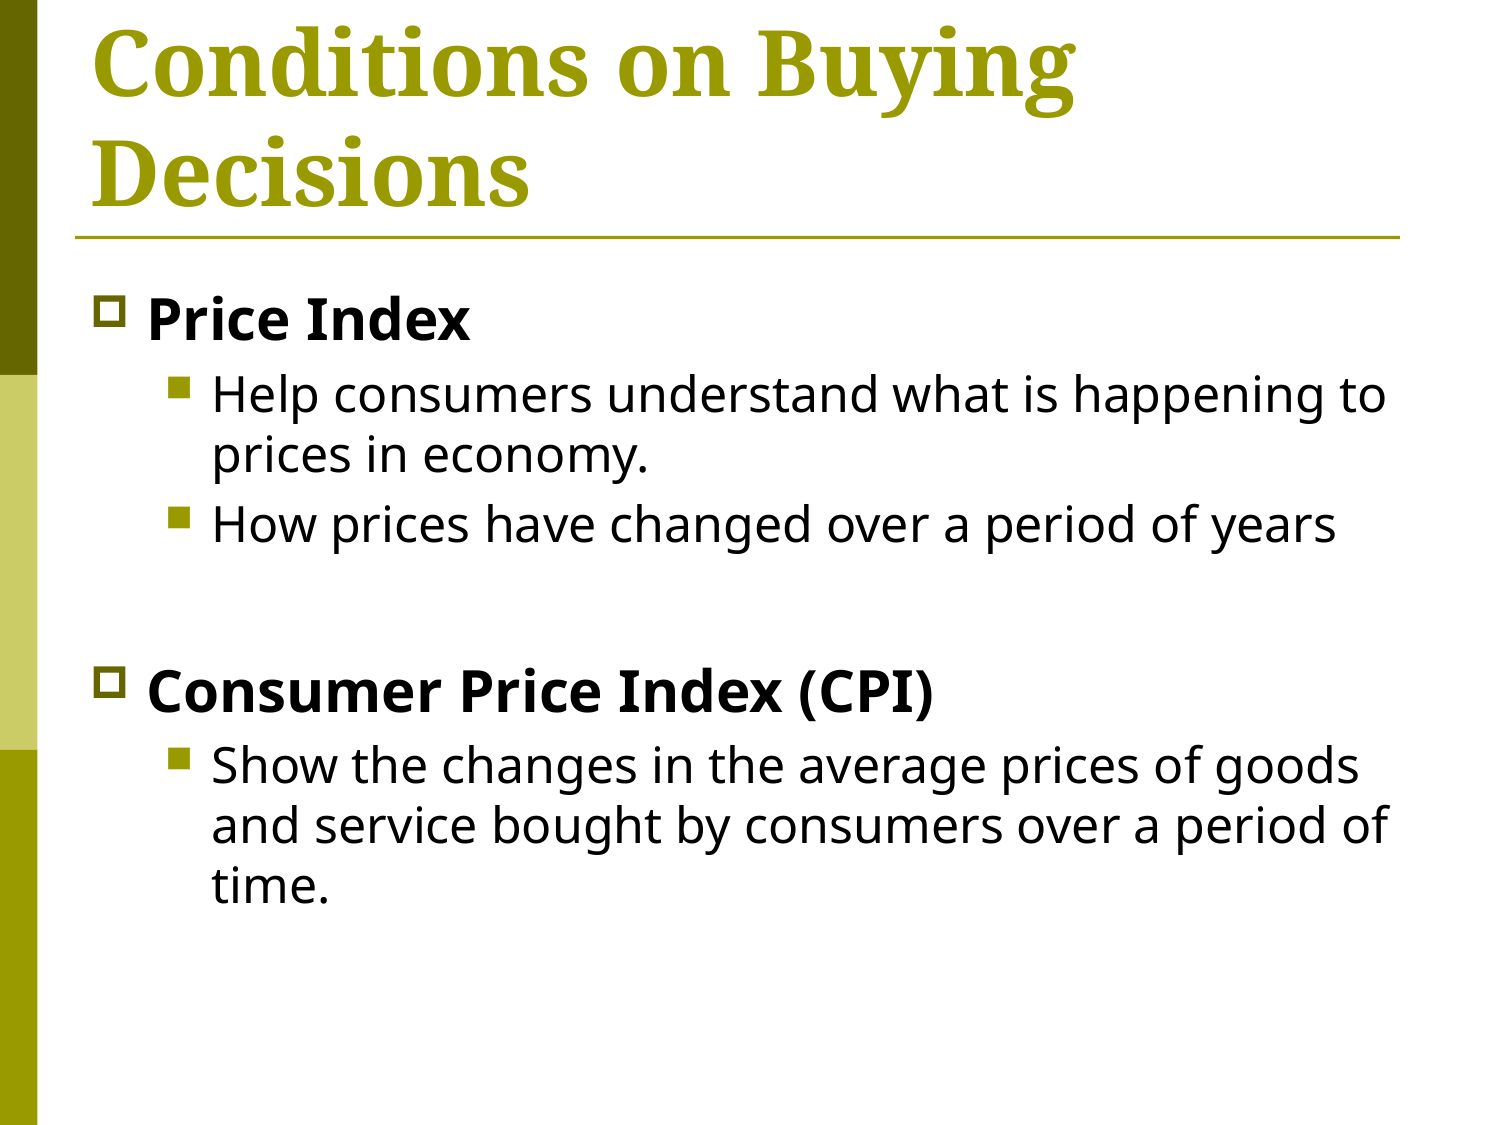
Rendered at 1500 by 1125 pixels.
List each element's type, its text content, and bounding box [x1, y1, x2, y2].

title Effect of Economic Conditions on Buying Decisions [74, 45, 1426, 233]
list Price Index Help consumers understand what is happening to prices in economy. How prices have changed over a period of years Consumer Price Index (CPI) Show the changes in the average prices of goods and service bought by consumers over a period of time. [74, 274, 1426, 1019]
